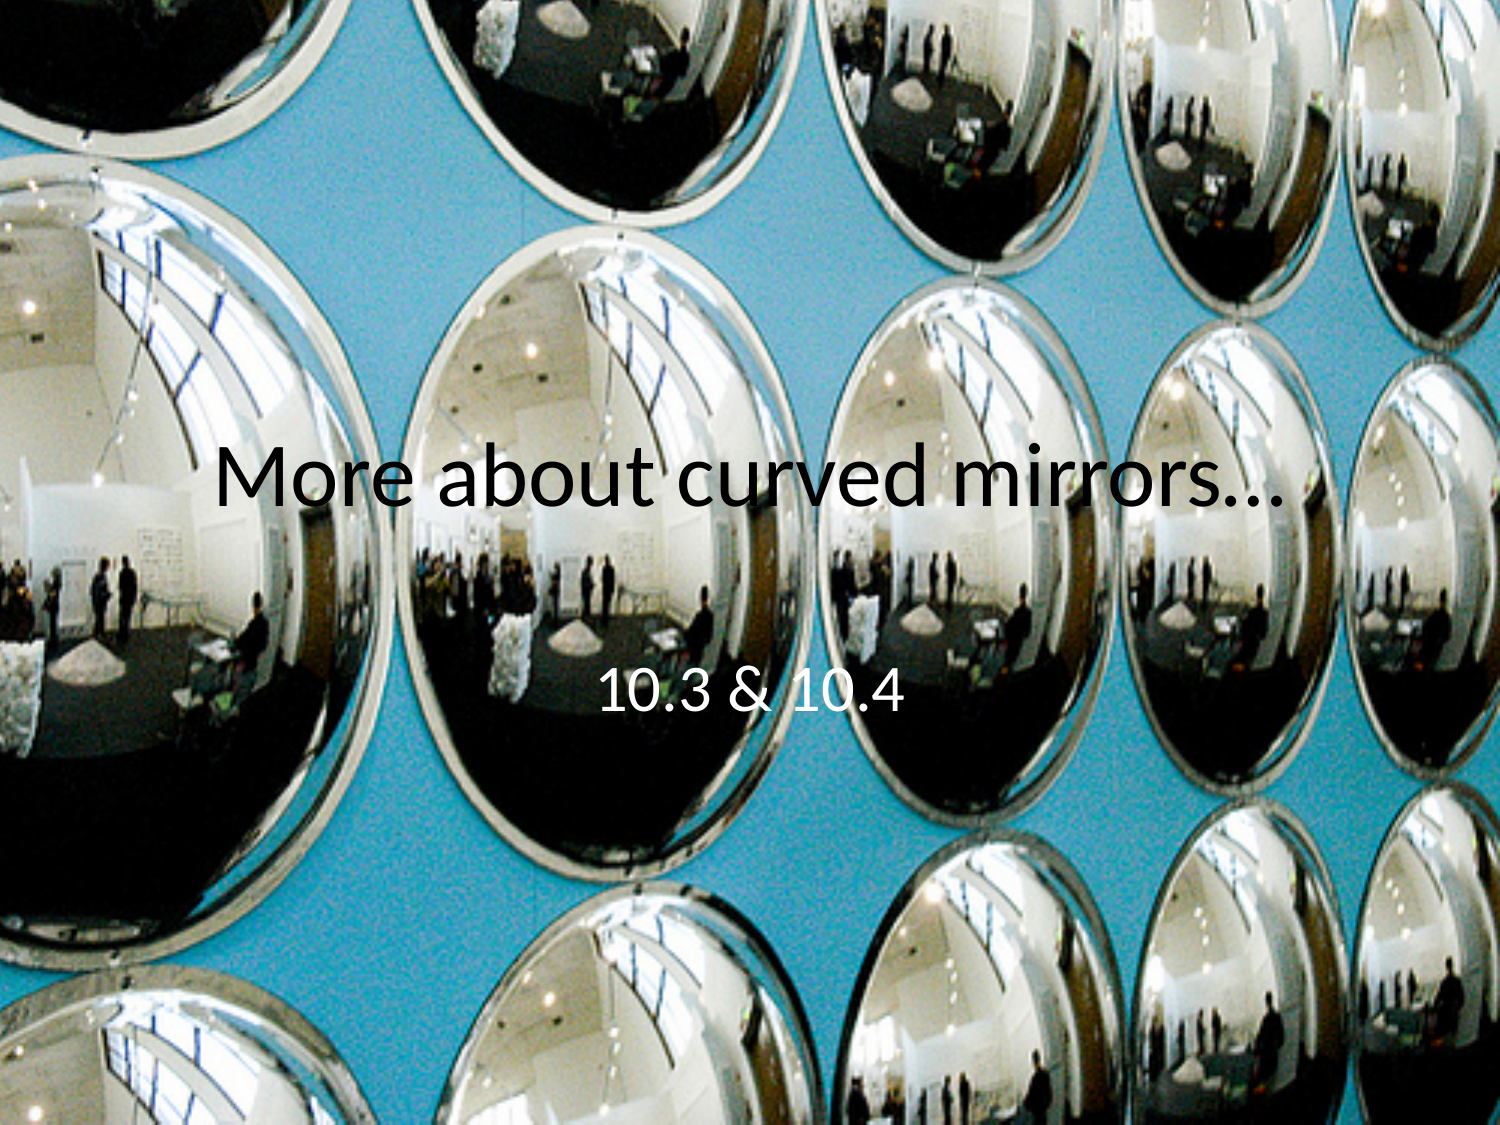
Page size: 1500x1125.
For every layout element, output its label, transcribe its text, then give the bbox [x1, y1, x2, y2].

title More about curved mirrors… [112, 349, 1388, 591]
picture [0, 0, 1500, 1125]
subtitle 10.3 & 10.4 [225, 637, 1275, 925]
